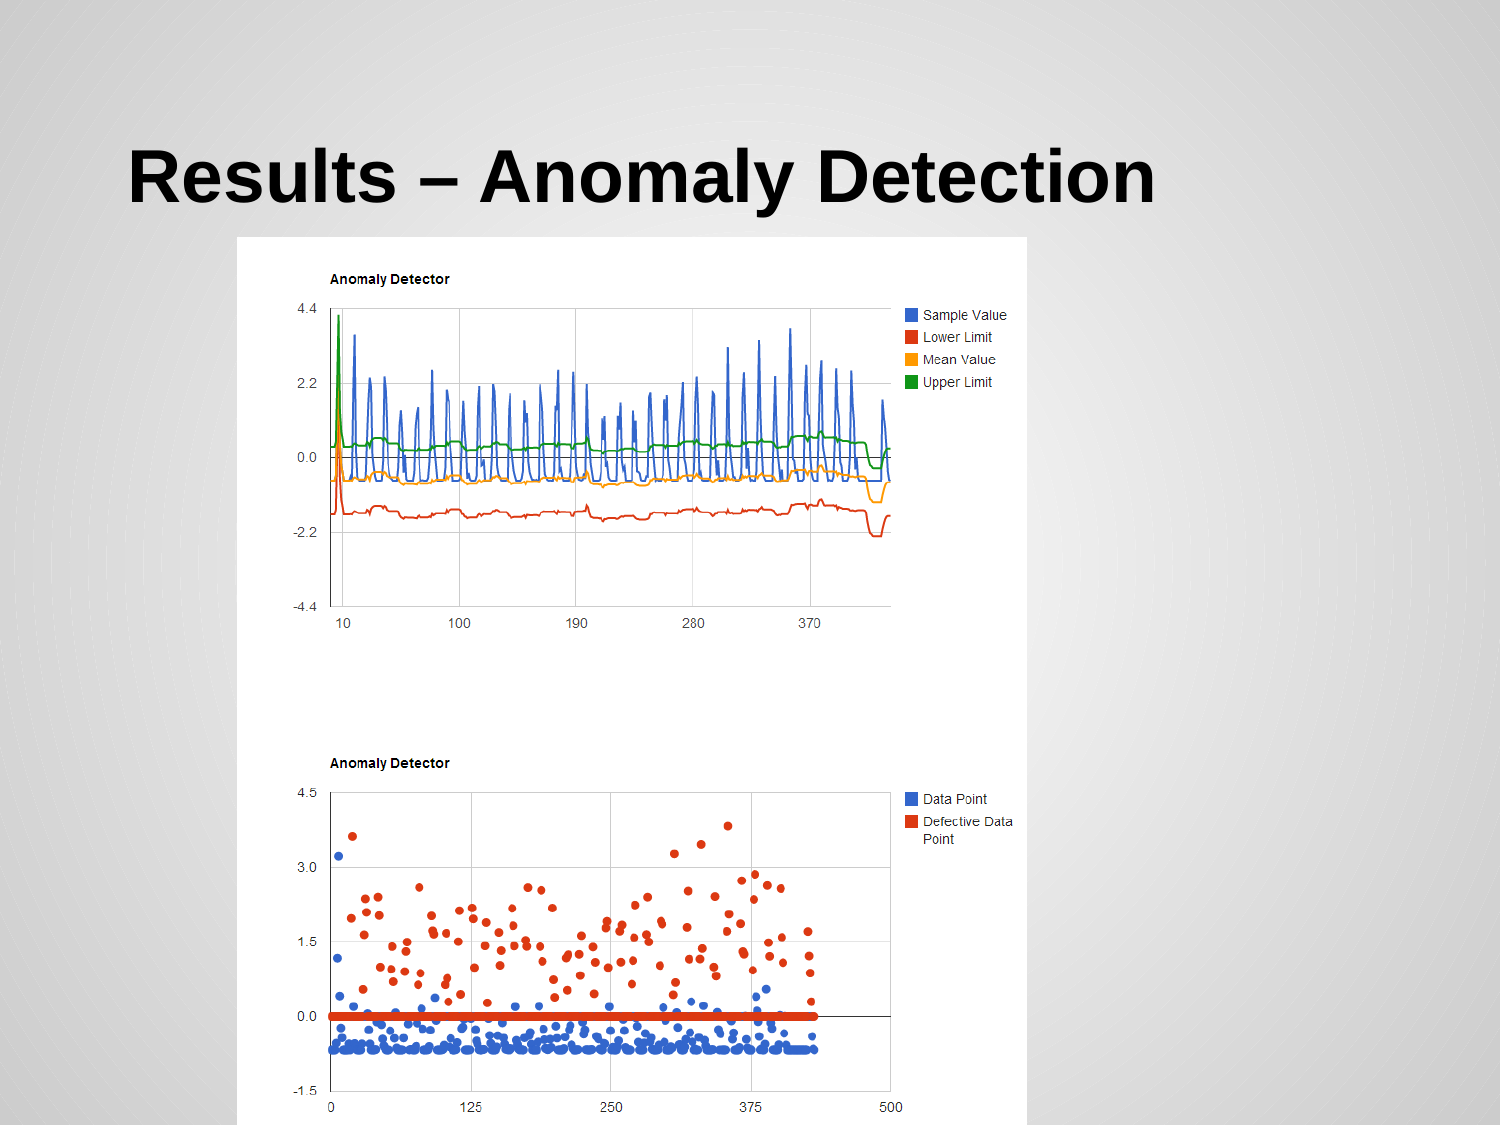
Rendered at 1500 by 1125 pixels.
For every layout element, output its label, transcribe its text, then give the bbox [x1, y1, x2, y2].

title Results – Anomaly Detection [75, 45, 1425, 233]
picture [237, 237, 1027, 1125]
